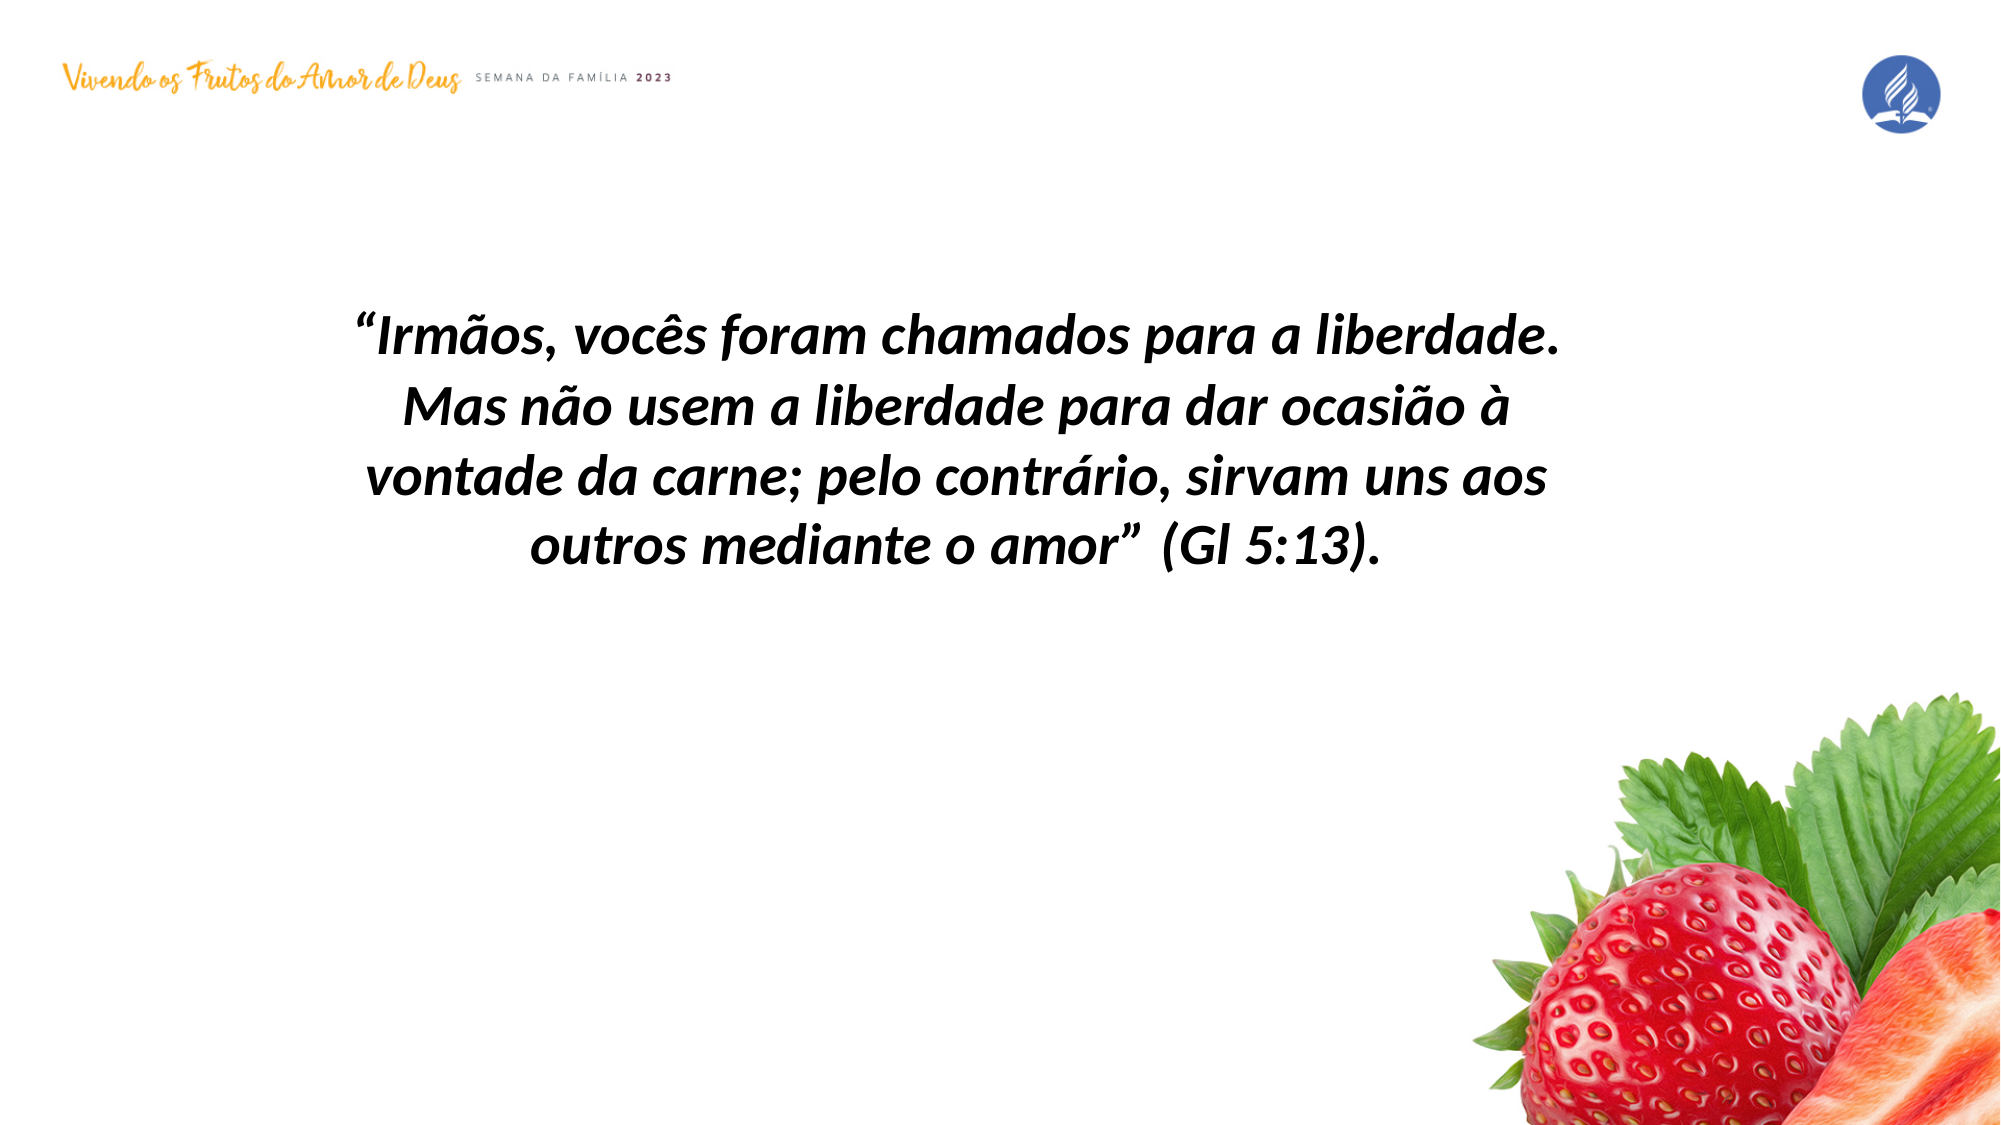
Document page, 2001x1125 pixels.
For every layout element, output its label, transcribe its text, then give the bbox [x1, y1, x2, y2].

picture [0, 0, 2001, 1125]
text_box “Irmãos, vocês foram chamados para a liberdade. Mas não usem a liberdade para dar ocasião à vontade da carne; pelo contrário, sirvam uns aos outros mediante o amor” (Gl 5:13). [313, 289, 1623, 584]
